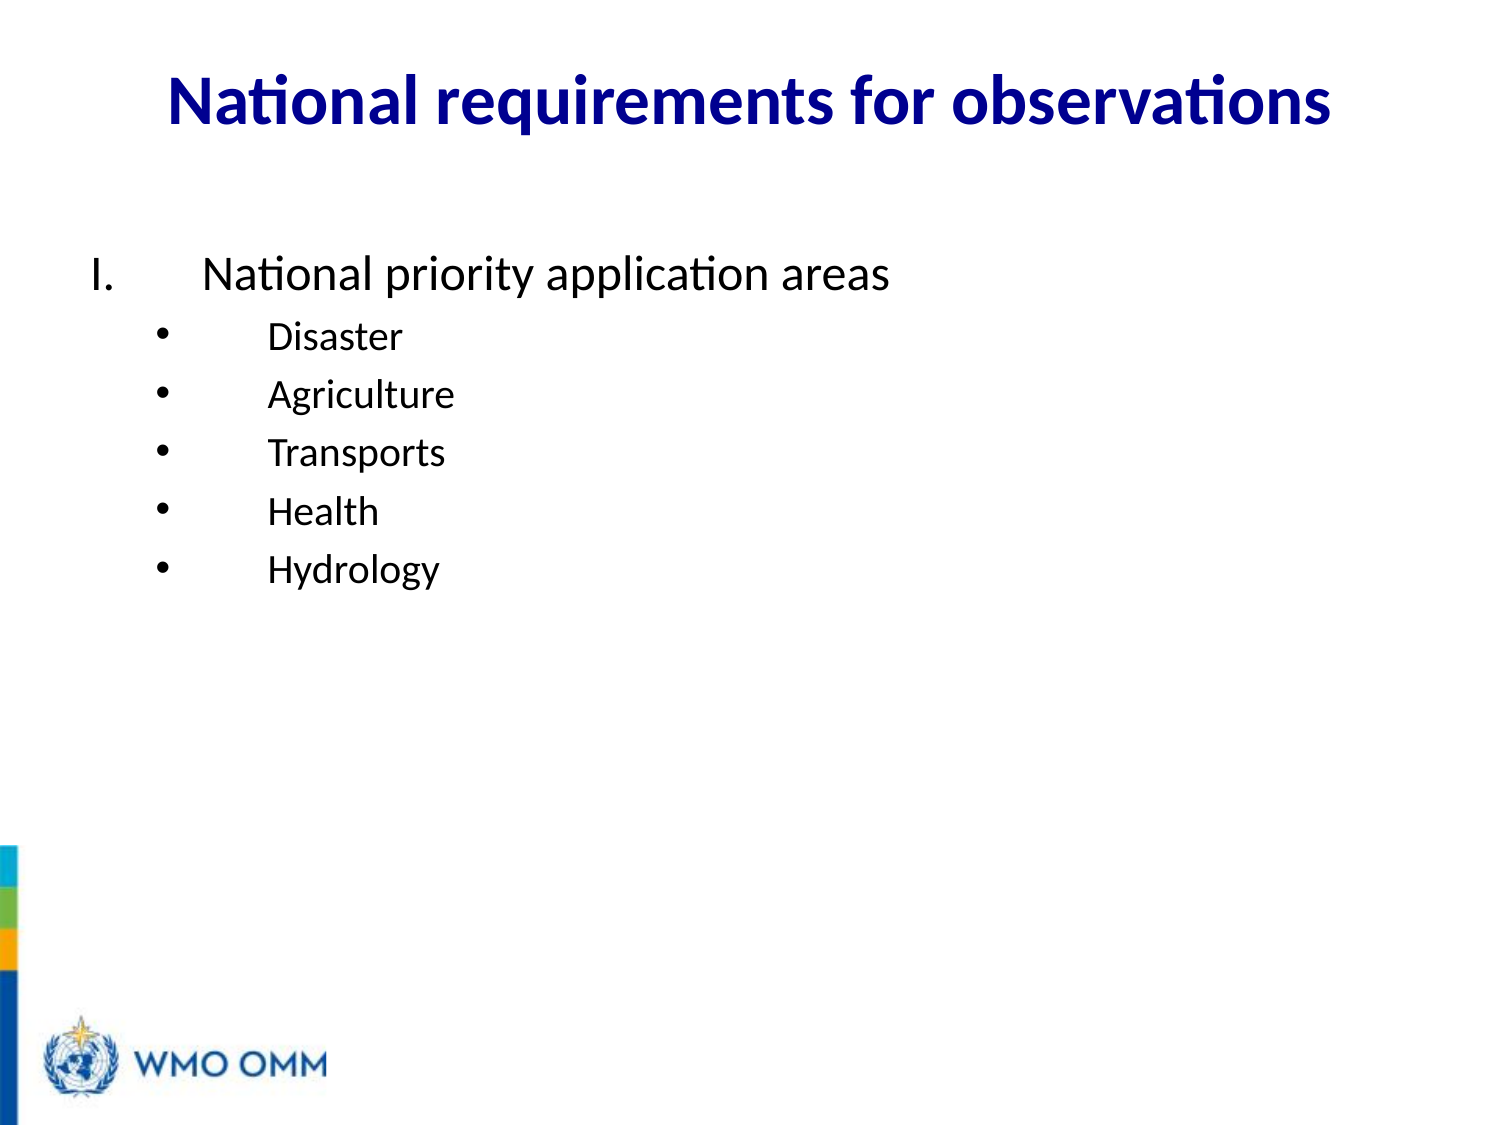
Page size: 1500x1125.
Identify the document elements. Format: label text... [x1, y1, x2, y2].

title National requirements for observations [75, 45, 1425, 232]
list National priority application areas Disaster Agriculture Transports Health Hydrology [75, 232, 1425, 1005]
picture [0, 845, 327, 1125]
